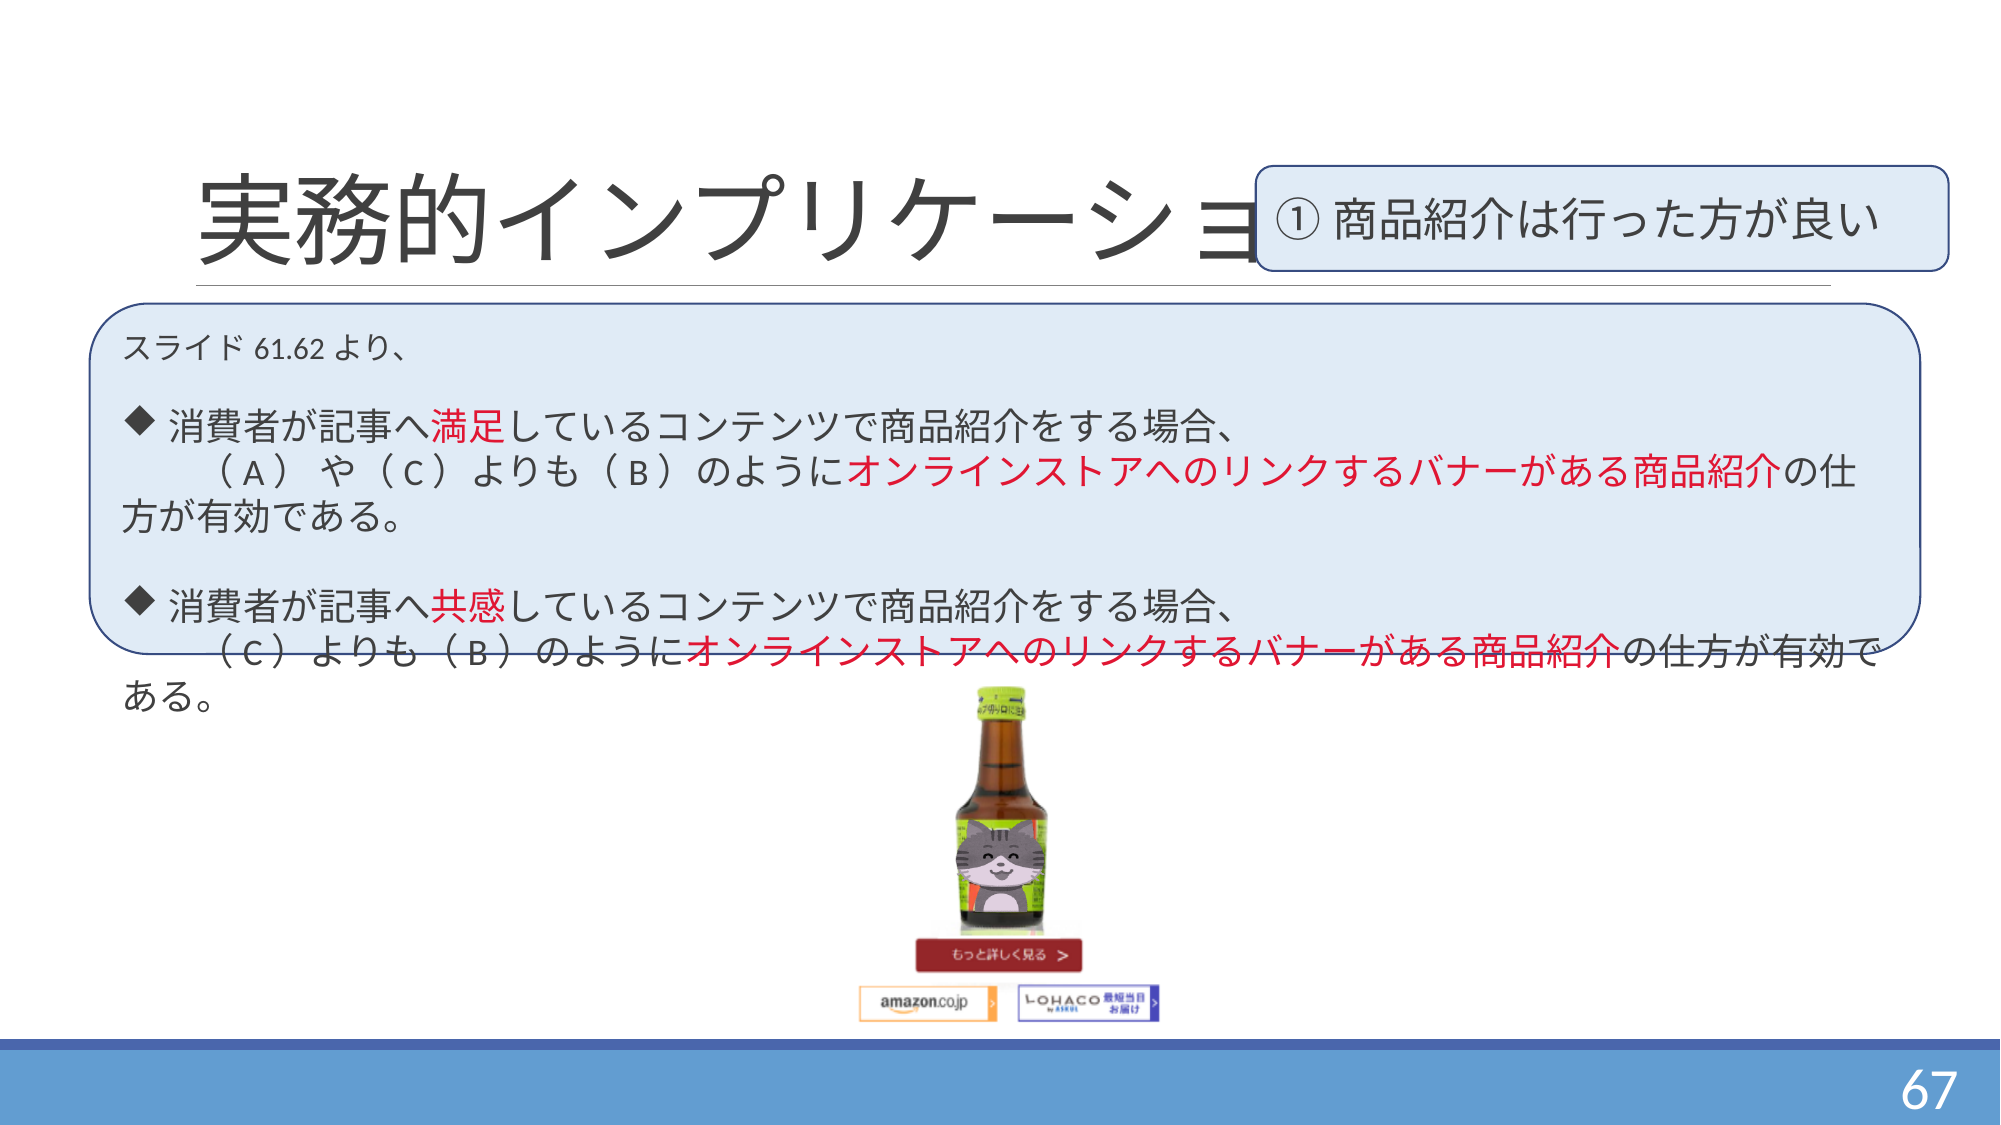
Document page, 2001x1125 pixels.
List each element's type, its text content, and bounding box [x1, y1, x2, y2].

slide_number 67 [1759, 1055, 1975, 1116]
text_box スライド61.62より、 消費者が記事へ満足しているコンテンツで商品紹介をする場合、 （A） や（C）よりも（B）のようにオンラインストアへのリンクするバナーがある商品紹介の仕方が有効である。 消費者が記事へ共感しているコンテンツで商品紹介をする場合、 （C）よりも（B）のようにオンラインストアへのリンクするバナーがある商品紹介の仕方が有効である。 [89, 303, 1921, 655]
title 実務的インプリケーション [180, 47, 1830, 285]
picture [852, 686, 1163, 1028]
text_box ①商品紹介は行った方が良い [1255, 165, 1949, 271]
